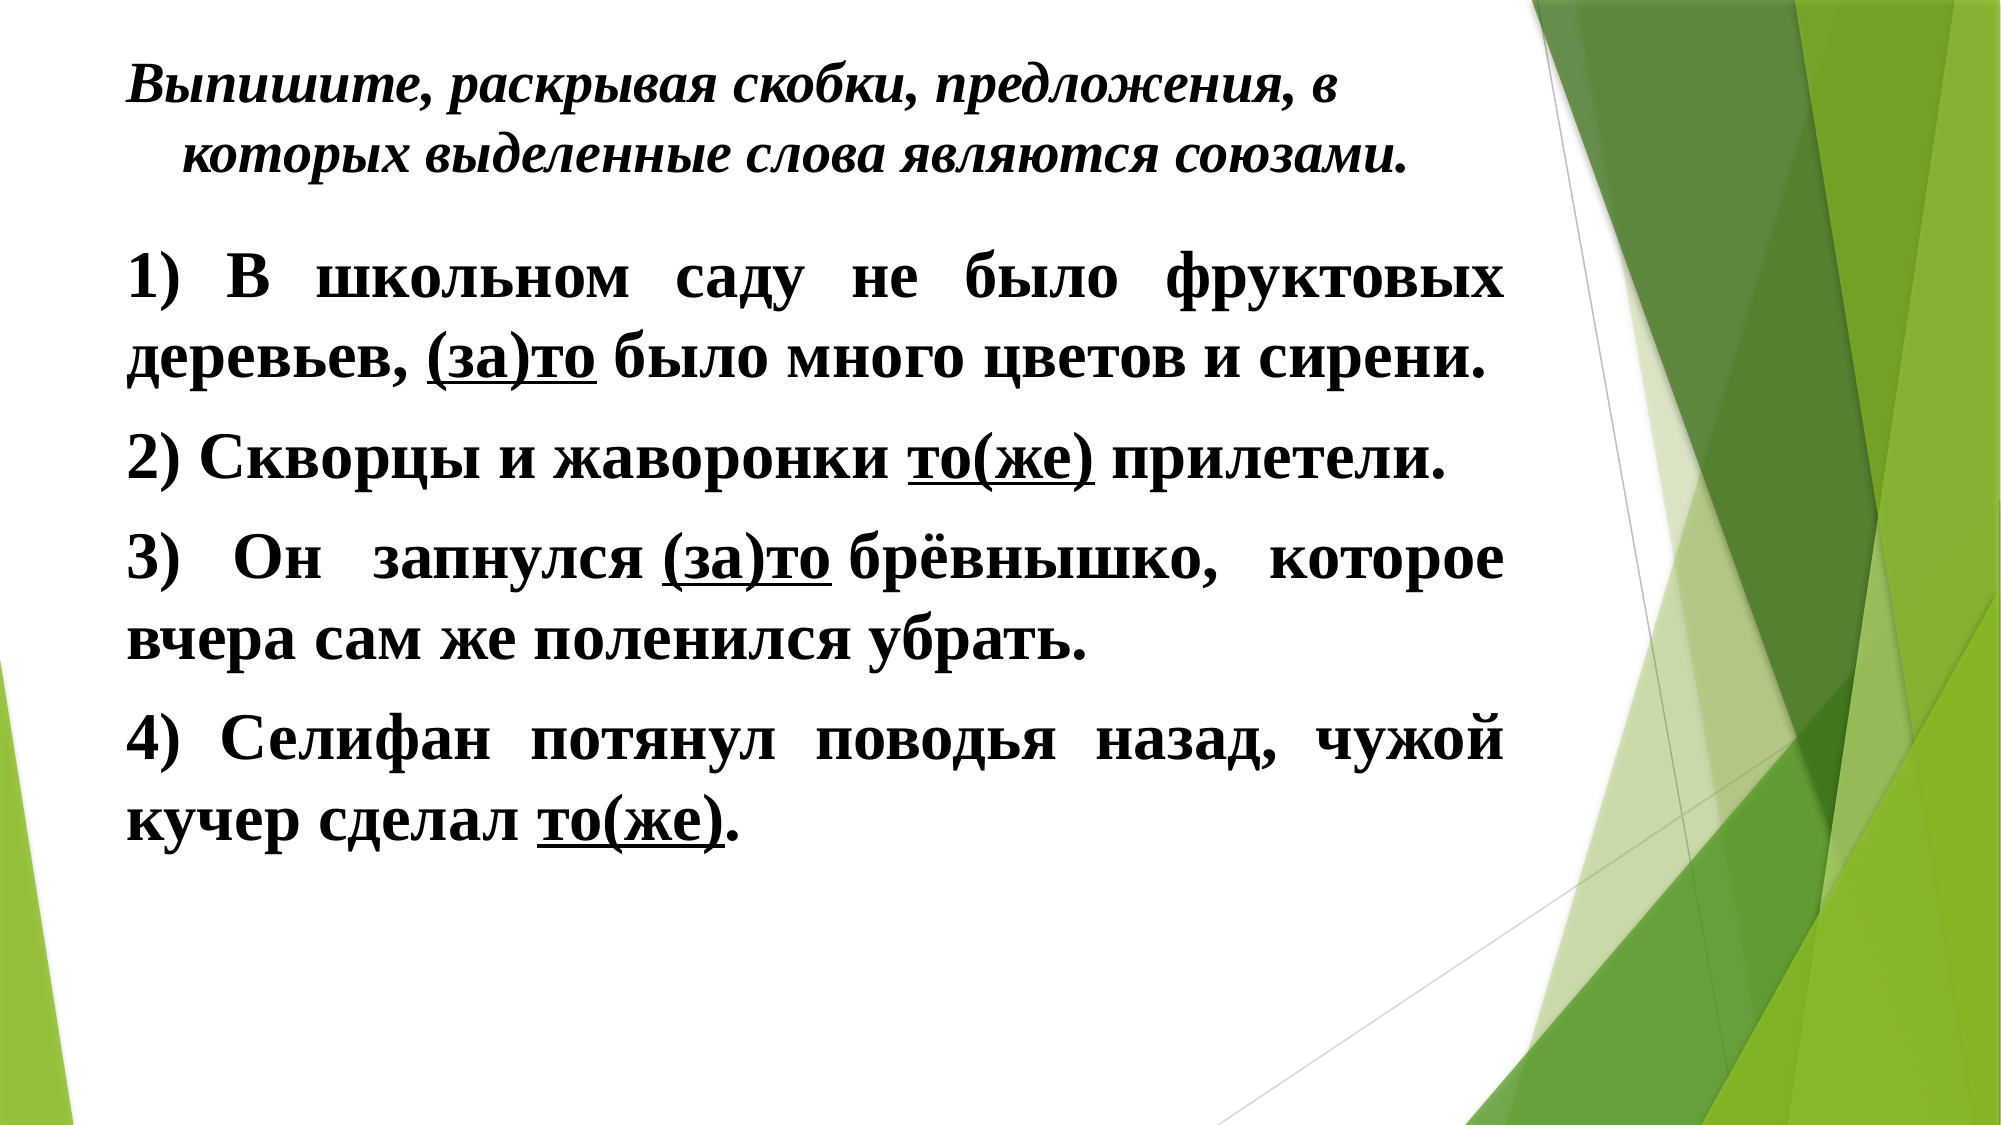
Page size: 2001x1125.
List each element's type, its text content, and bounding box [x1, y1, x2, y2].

title Выпишите, раскрывая скобки, предложения, в которых выделенные слова являются союзами. [111, 37, 1522, 222]
list 1) В школьном саду не было фруктовых деревьев, (за)то было много цветов и сирени. 2) Скворцы и жаворонки то(же) прилетели. 3) Он запнулся (за)то брёвнышко, которое вчера сам же поленился убрать. 4) Селифан потянул поводья назад, чужой кучер сделал то(же). [111, 222, 1522, 992]
